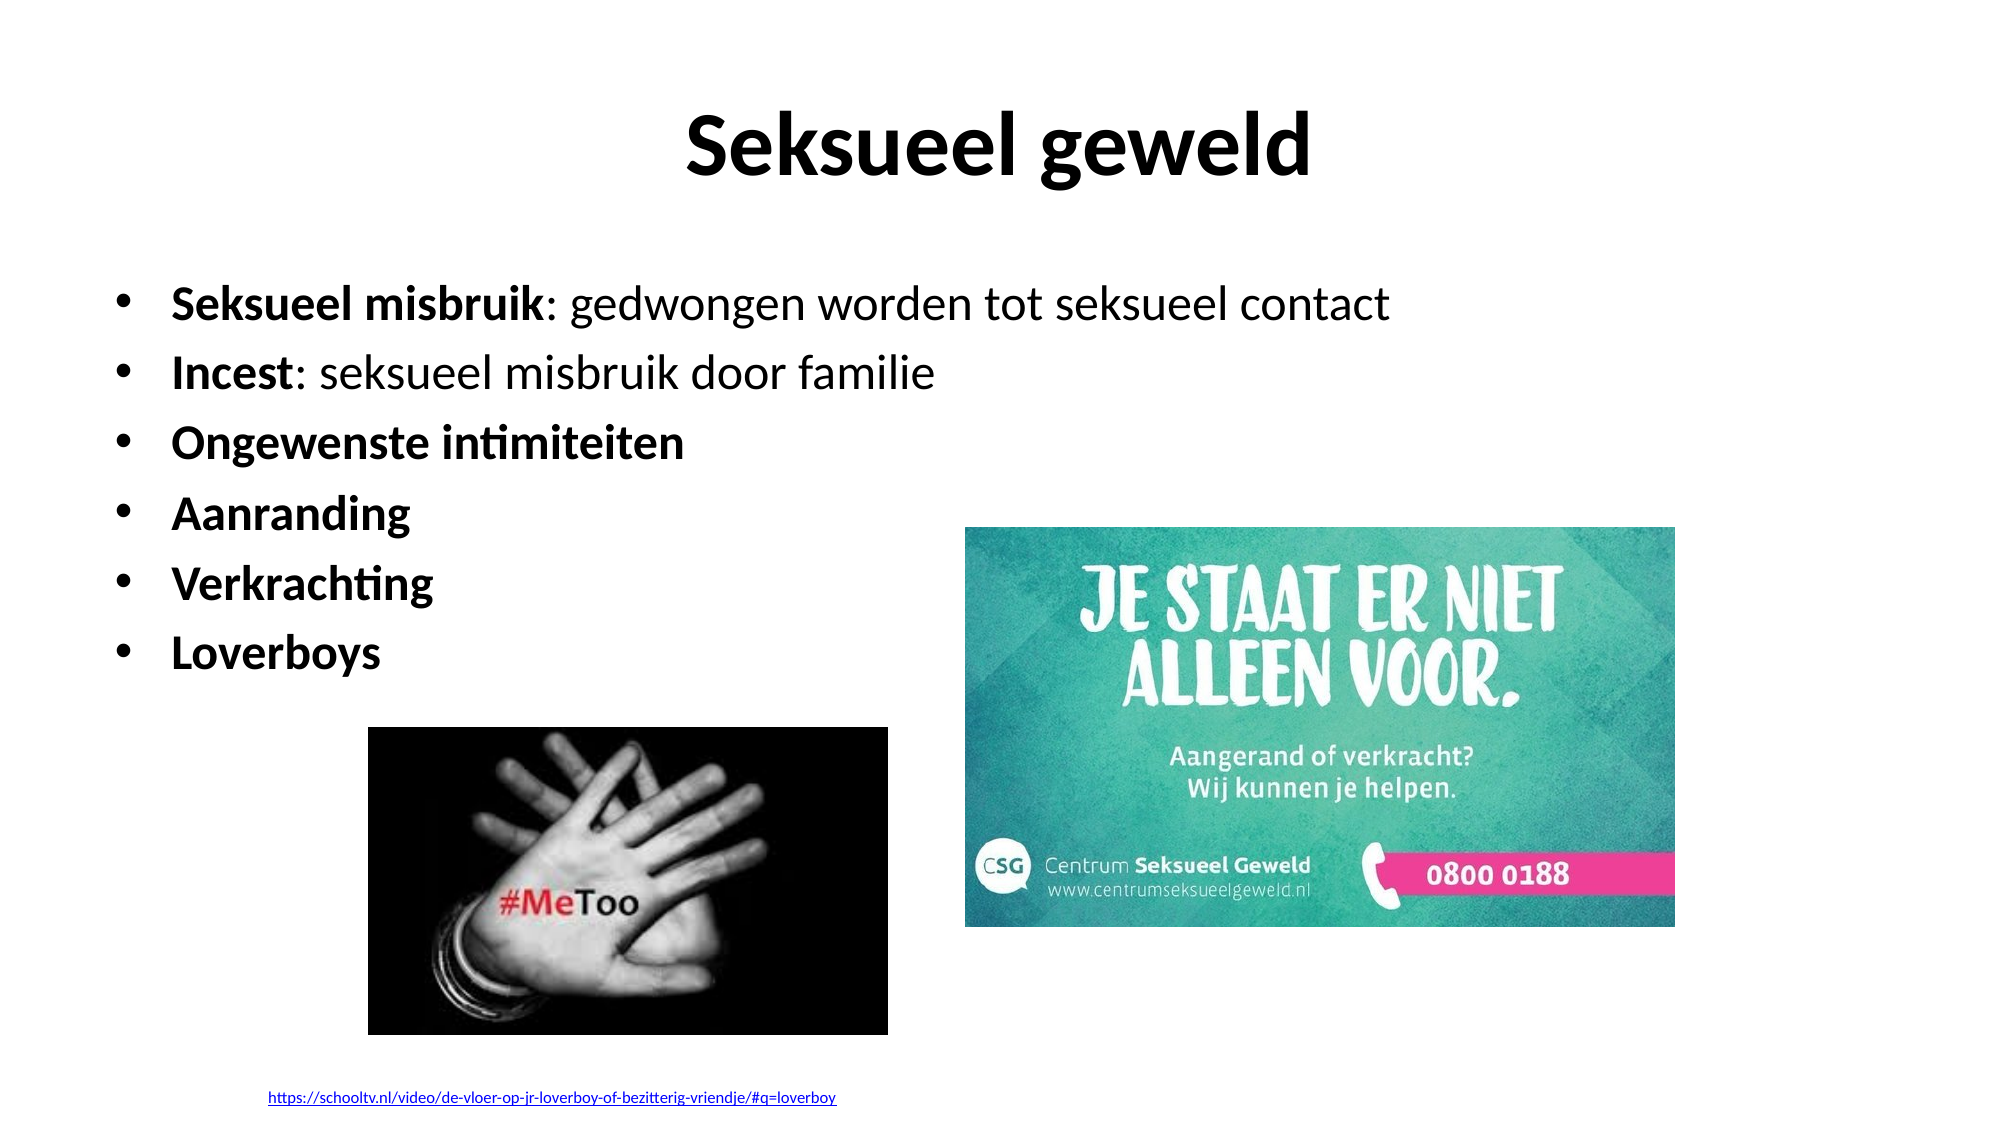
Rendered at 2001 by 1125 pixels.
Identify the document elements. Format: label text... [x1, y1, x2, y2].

text_box https://schooltv.nl/video/de-vloer-op-jr-loverboy-of-bezitterig-vriendje/#q=loverboy [253, 1079, 1004, 1115]
picture [368, 727, 888, 1036]
title Seksueel geweld [99, 45, 1900, 233]
picture [964, 527, 1676, 928]
list Seksueel misbruik: gedwongen worden tot seksueel contact Incest: seksueel misbruik door familie Ongewenste intimiteiten Aanranding Verkrachting Loverboys [99, 262, 1900, 1005]
